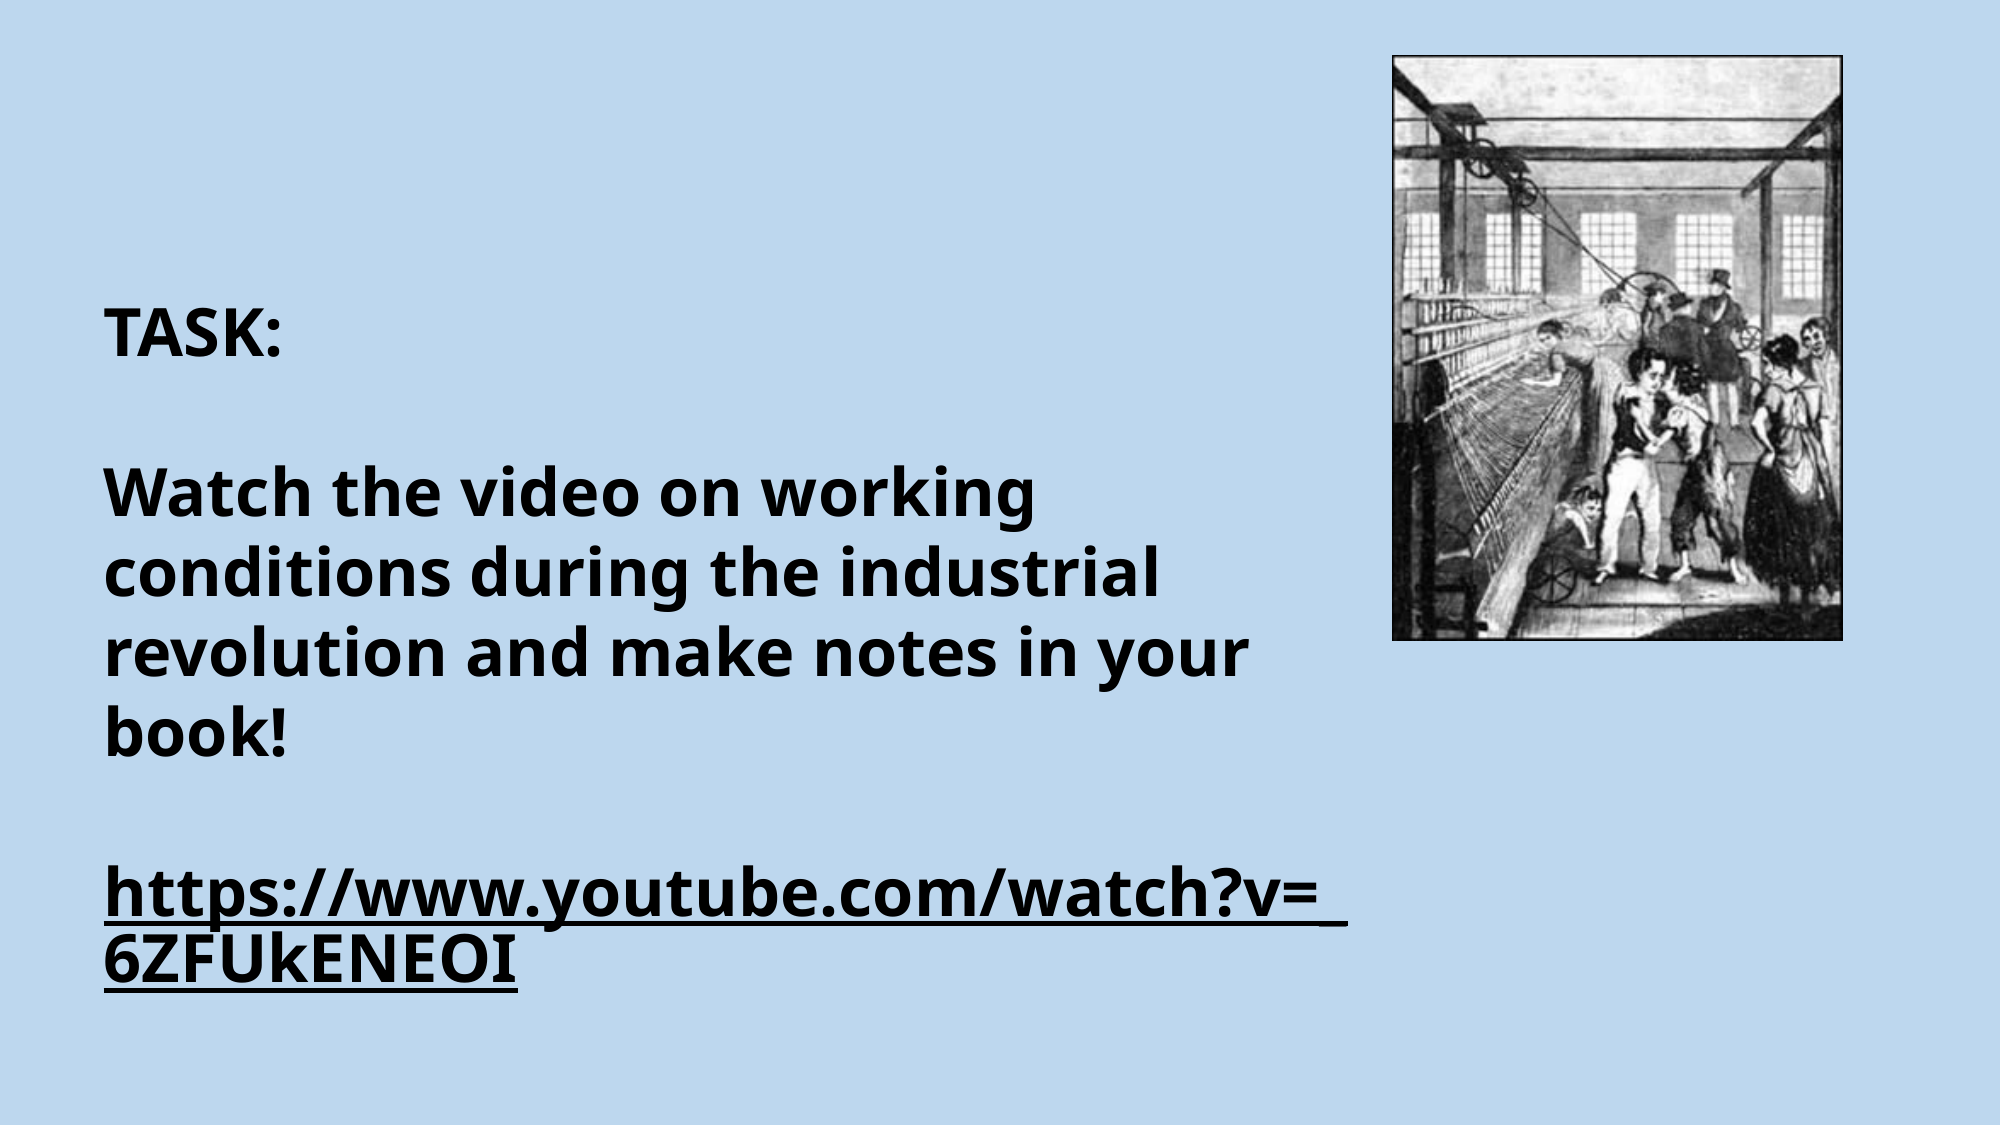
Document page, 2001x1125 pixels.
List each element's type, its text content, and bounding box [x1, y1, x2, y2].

text_box TASK: Watch the video on working conditions during the industrial revolution and make notes in your book! https://www.youtube.com/watch?v=_6ZFUkENEOI [88, 282, 1393, 1028]
picture [1392, 55, 1843, 641]
